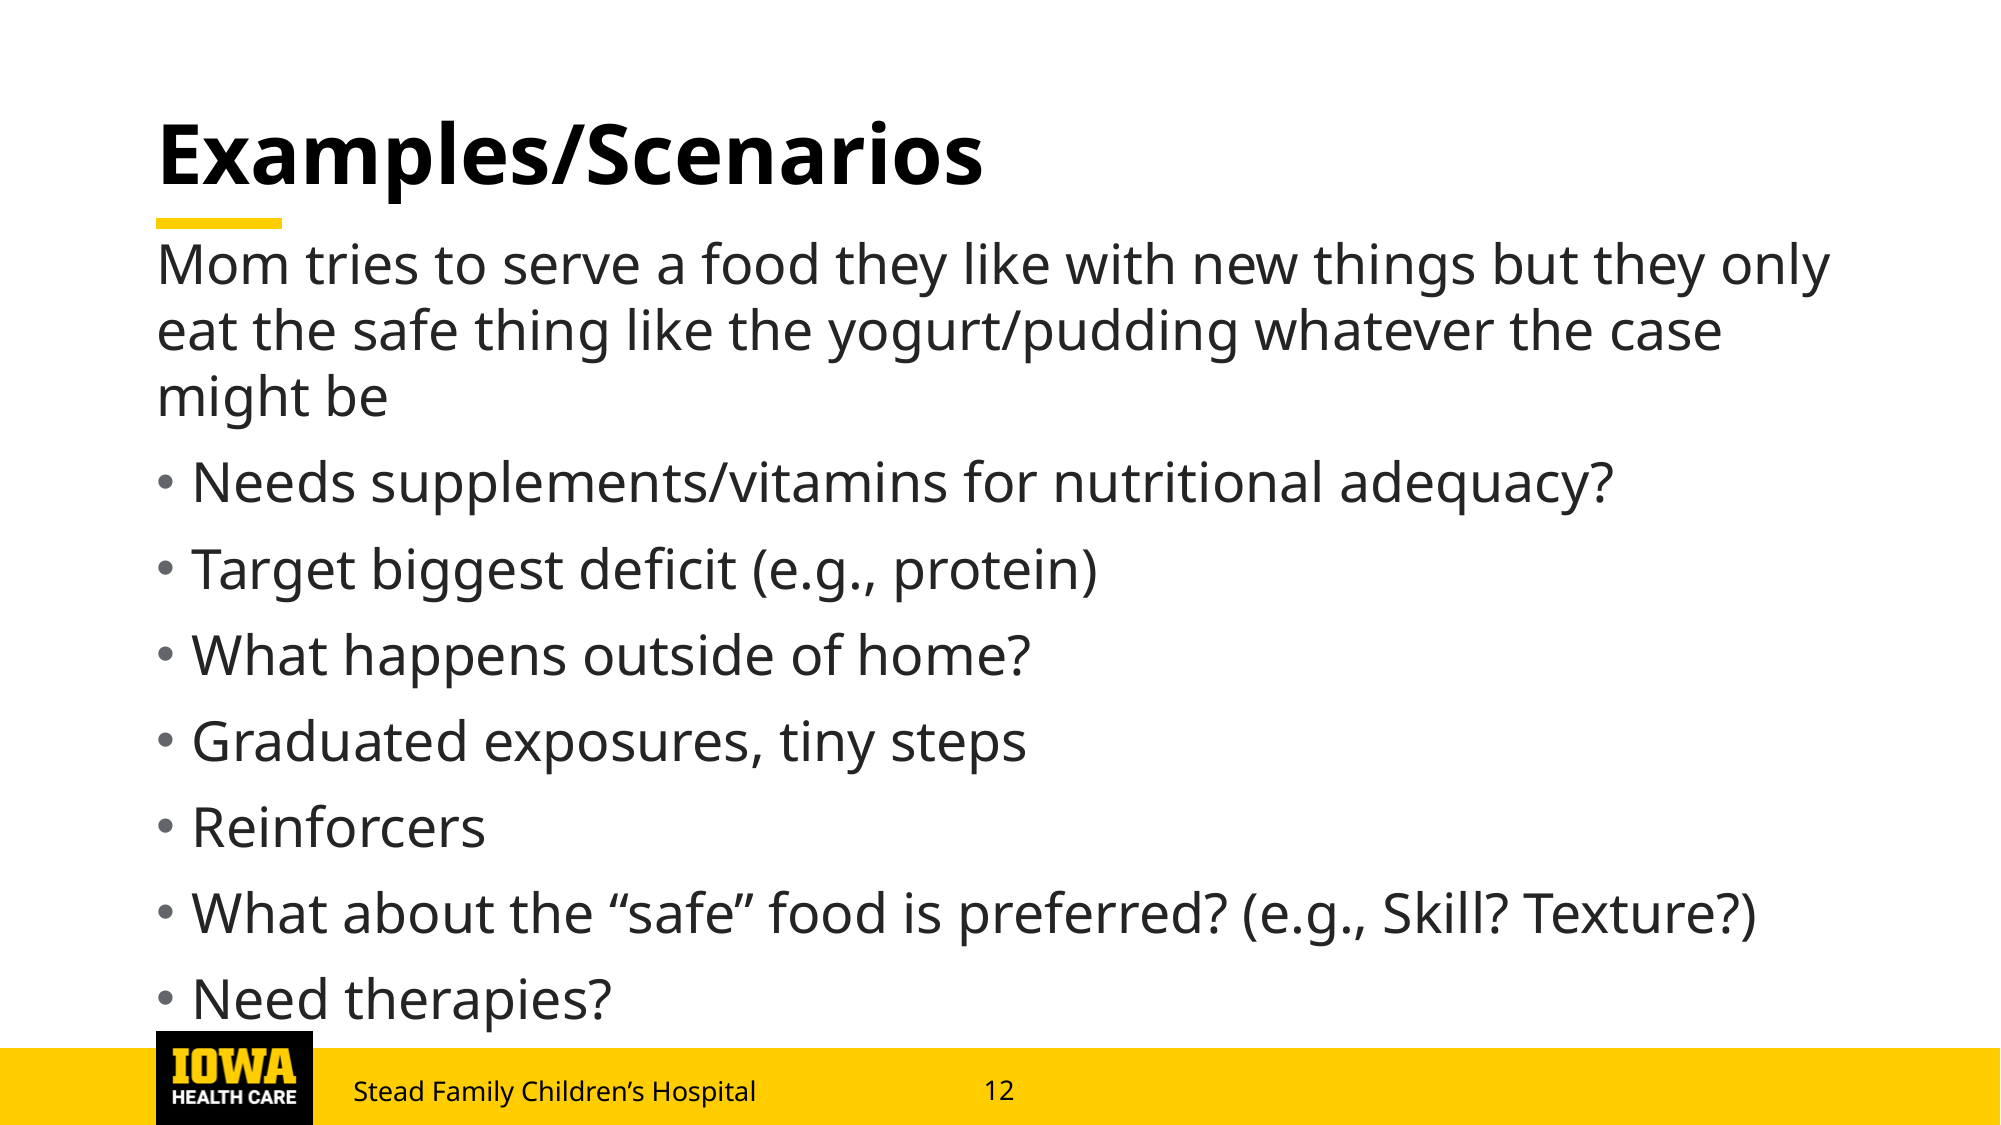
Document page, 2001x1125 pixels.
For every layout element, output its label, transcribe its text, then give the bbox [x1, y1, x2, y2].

title Examples/Scenarios [156, 86, 1844, 228]
list Mom tries to serve a food they like with new things but they only eat the safe thing like the yogurt/pudding whatever the case might be Needs supplements/vitamins for nutritional adequacy? Target biggest deficit (e.g., protein) What happens outside of home? Graduated exposures, tiny steps Reinforcers What about the “safe” food is preferred? (e.g., Skill? Texture?) Need therapies? [156, 228, 1847, 1039]
picture [156, 1039, 313, 1125]
